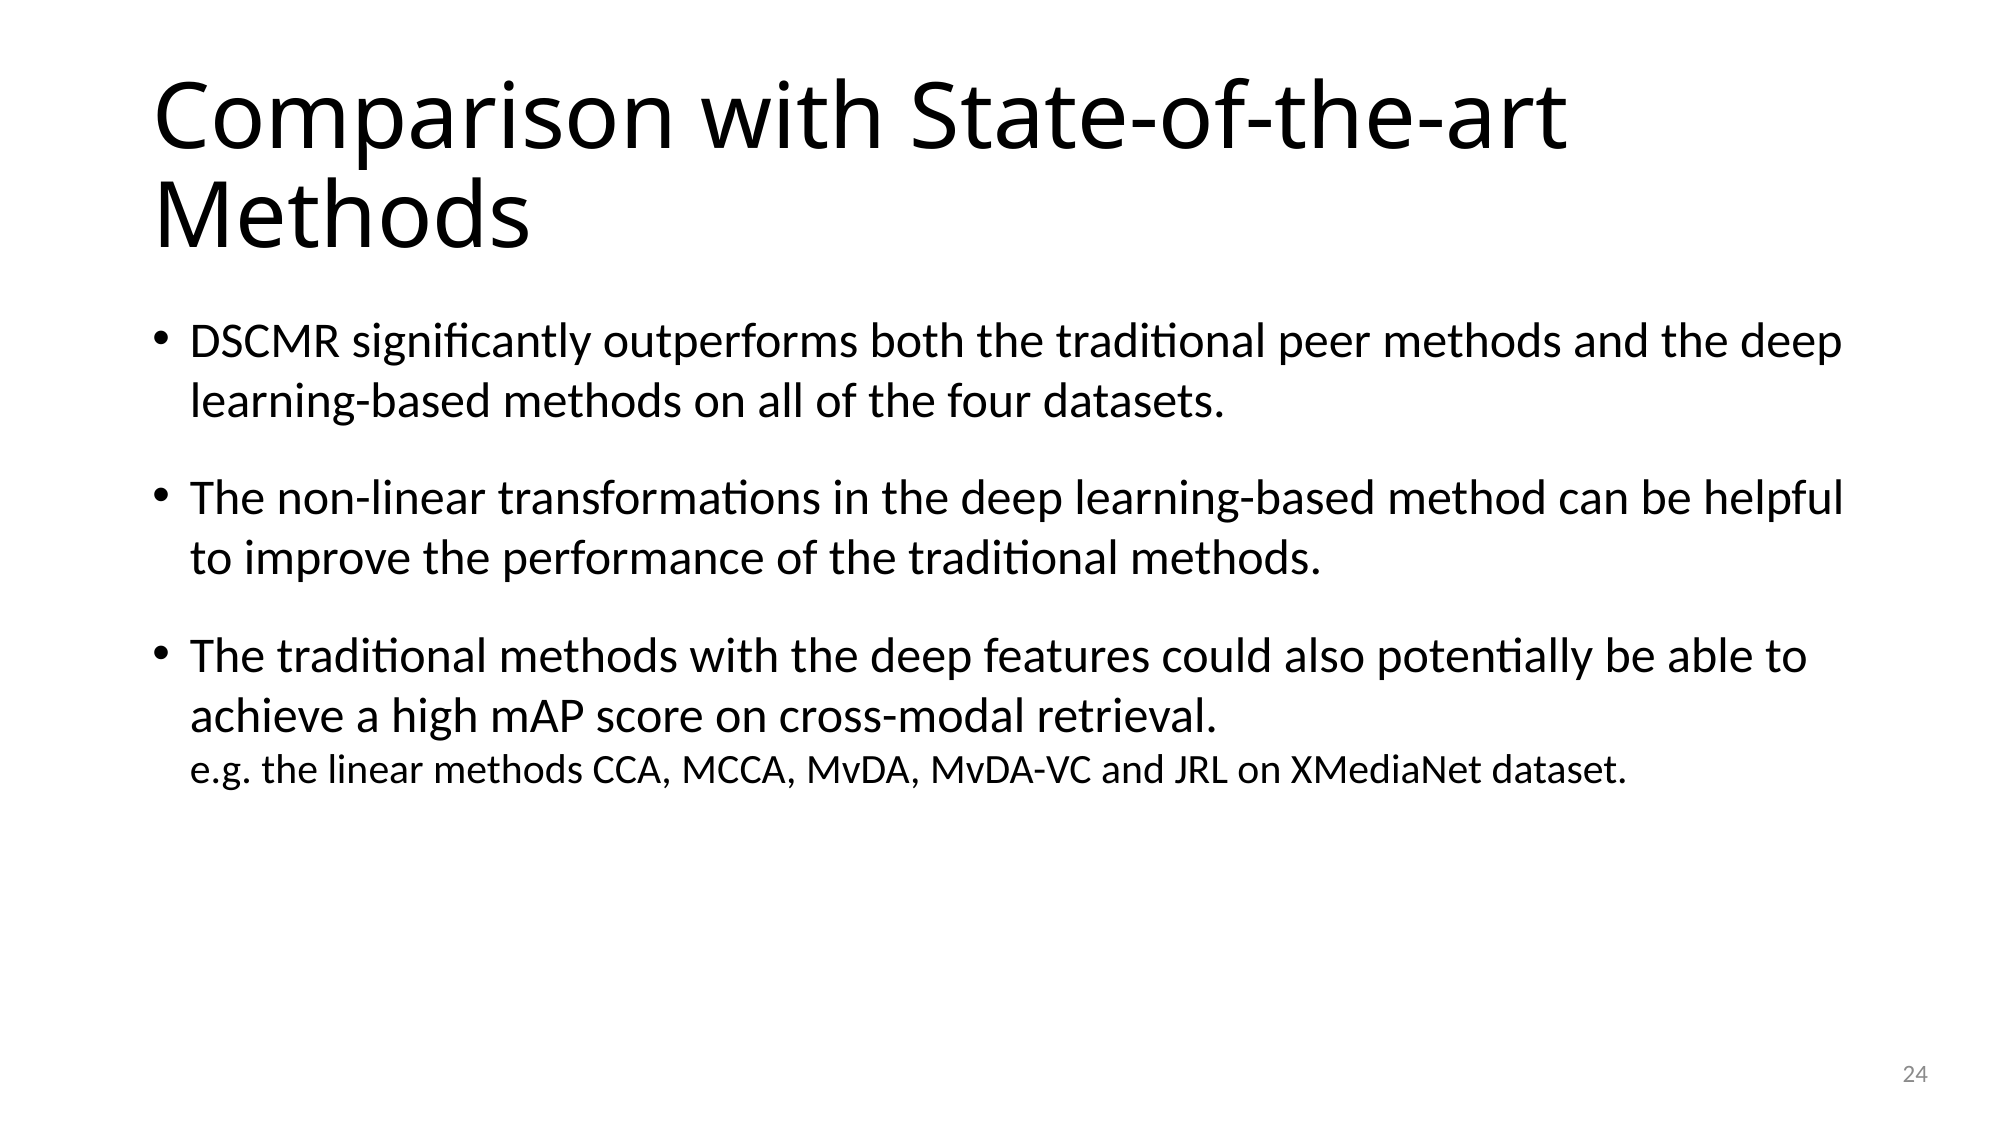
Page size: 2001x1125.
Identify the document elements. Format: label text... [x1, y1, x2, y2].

slide_number 24 [1493, 1042, 1944, 1103]
title Comparison with State-of-the-art Methods [137, 59, 1863, 278]
list DSCMR significantly outperforms both the traditional peer methods and the deep learning-based methods on all of the four datasets. The non-linear transformations in the deep learning-based method can be helpful to improve the performance of the traditional methods. The traditional methods with the deep features could also potentially be able to achieve a high mAP score on cross-modal retrieval. e.g. the linear methods CCA, MCCA, MvDA, MvDA-VC and JRL on XMediaNet dataset. [137, 299, 1863, 1014]
